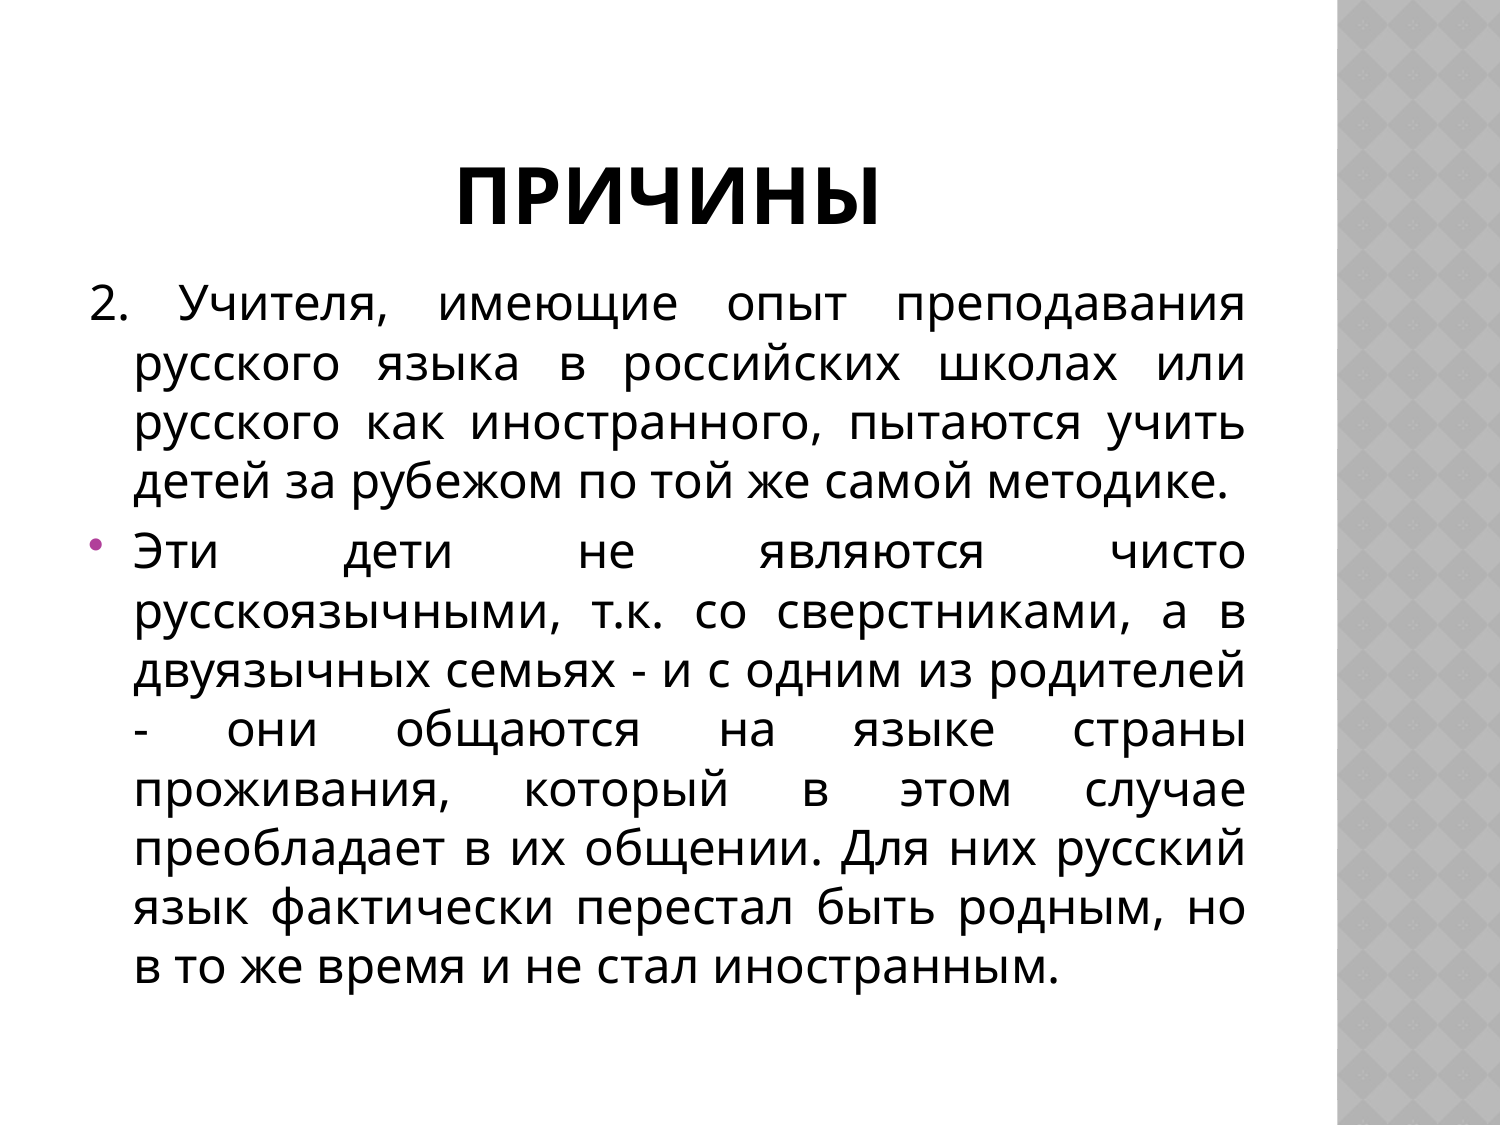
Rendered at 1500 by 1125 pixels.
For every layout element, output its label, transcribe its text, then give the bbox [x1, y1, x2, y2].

list 2. Учителя, имеющие опыт преподавания русского языка в российских школах или русского как иностранного, пытаются учить детей за рубежом по той же самой методике. Эти дети не являются чисто русскоязычными, т.к. со сверстниками, а в двуязычных семьях - и с одним из родителей - они общаются на языке страны проживания, который в этом случае преобладает в их общении. Для них русский язык фактически перестал быть родным, но в то же время и не стал иностранным. [75, 264, 1263, 1059]
title Причины [75, 52, 1263, 240]
